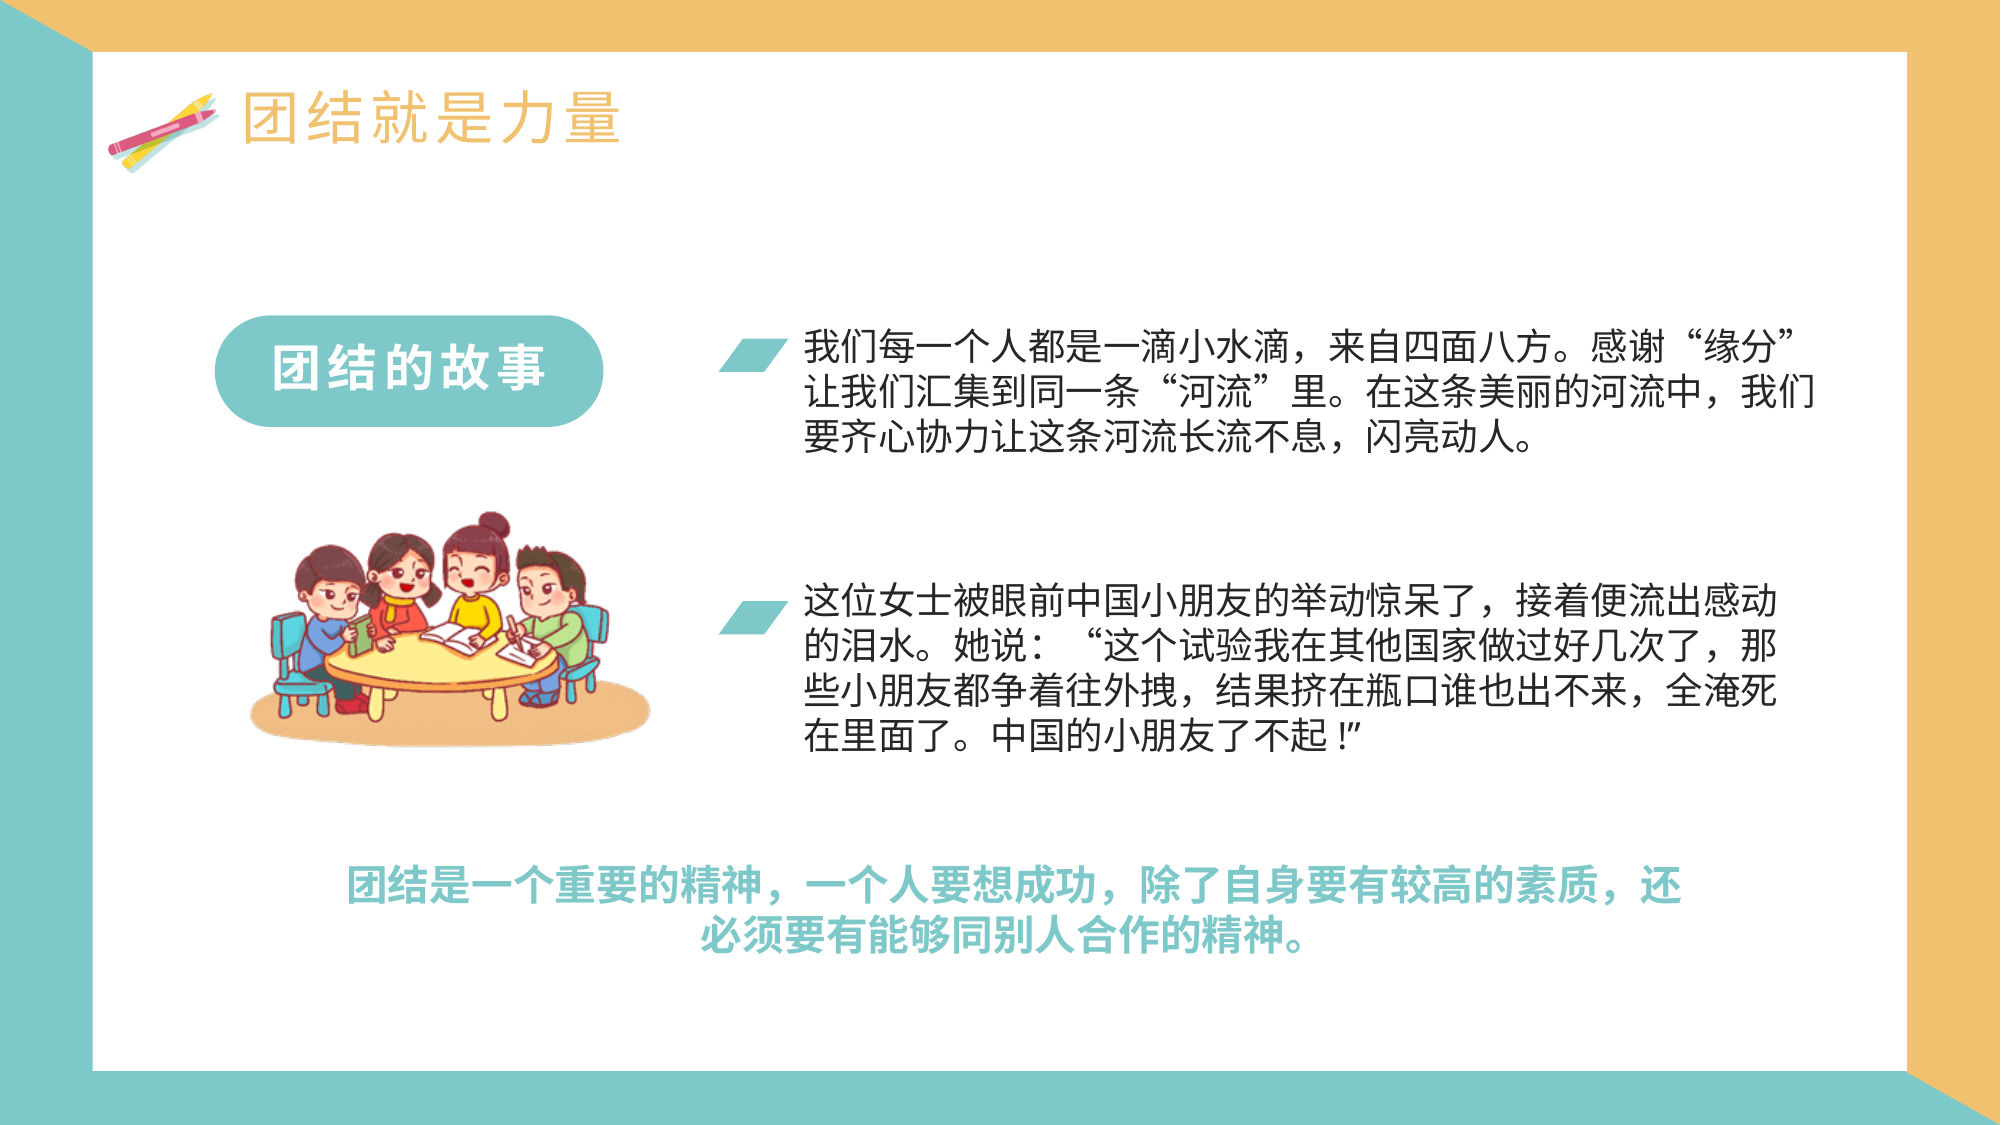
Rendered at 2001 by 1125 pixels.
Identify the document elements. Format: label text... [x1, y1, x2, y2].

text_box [214, 315, 604, 427]
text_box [718, 315, 1843, 767]
text_box 团结是一个重要的精神，一个人要想成功，除了自身要有较高的素质，还必须要有能够同别人合作的精神。 [315, 851, 1713, 967]
picture [97, 86, 269, 188]
picture [231, 466, 672, 796]
picture [250, 97, 269, 137]
